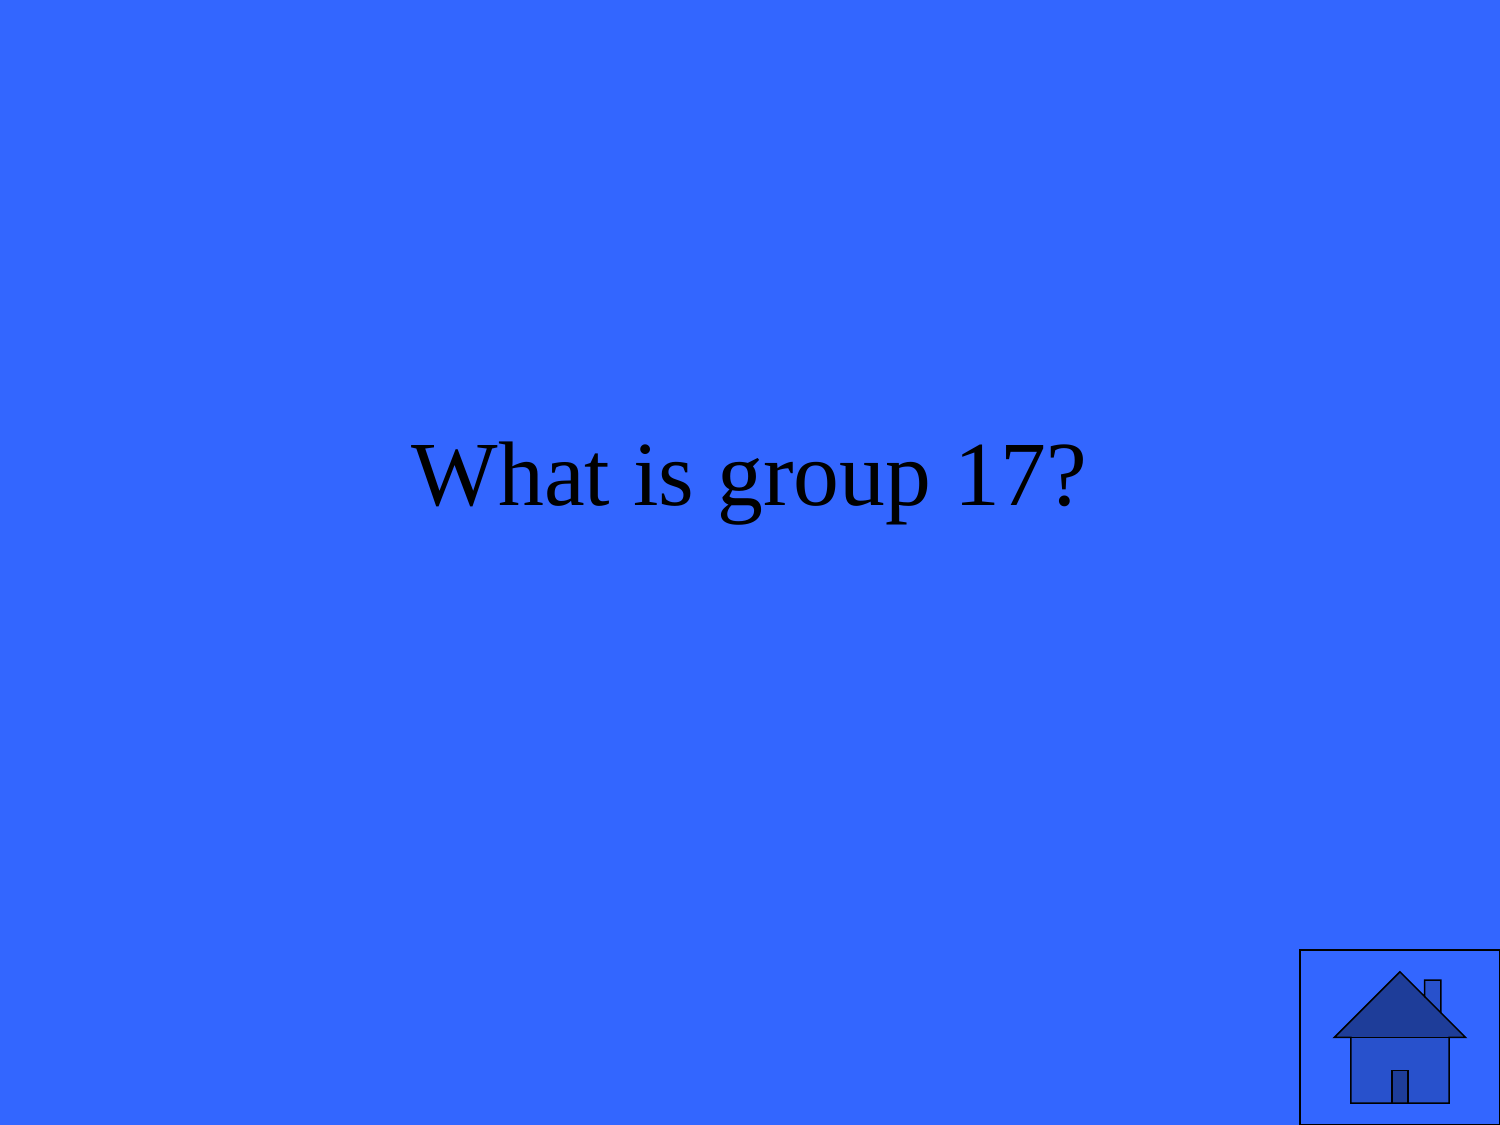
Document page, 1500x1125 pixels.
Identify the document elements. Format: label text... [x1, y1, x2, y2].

text_box [1299, 950, 1500, 1125]
title What is group 17? [112, 374, 1388, 563]
